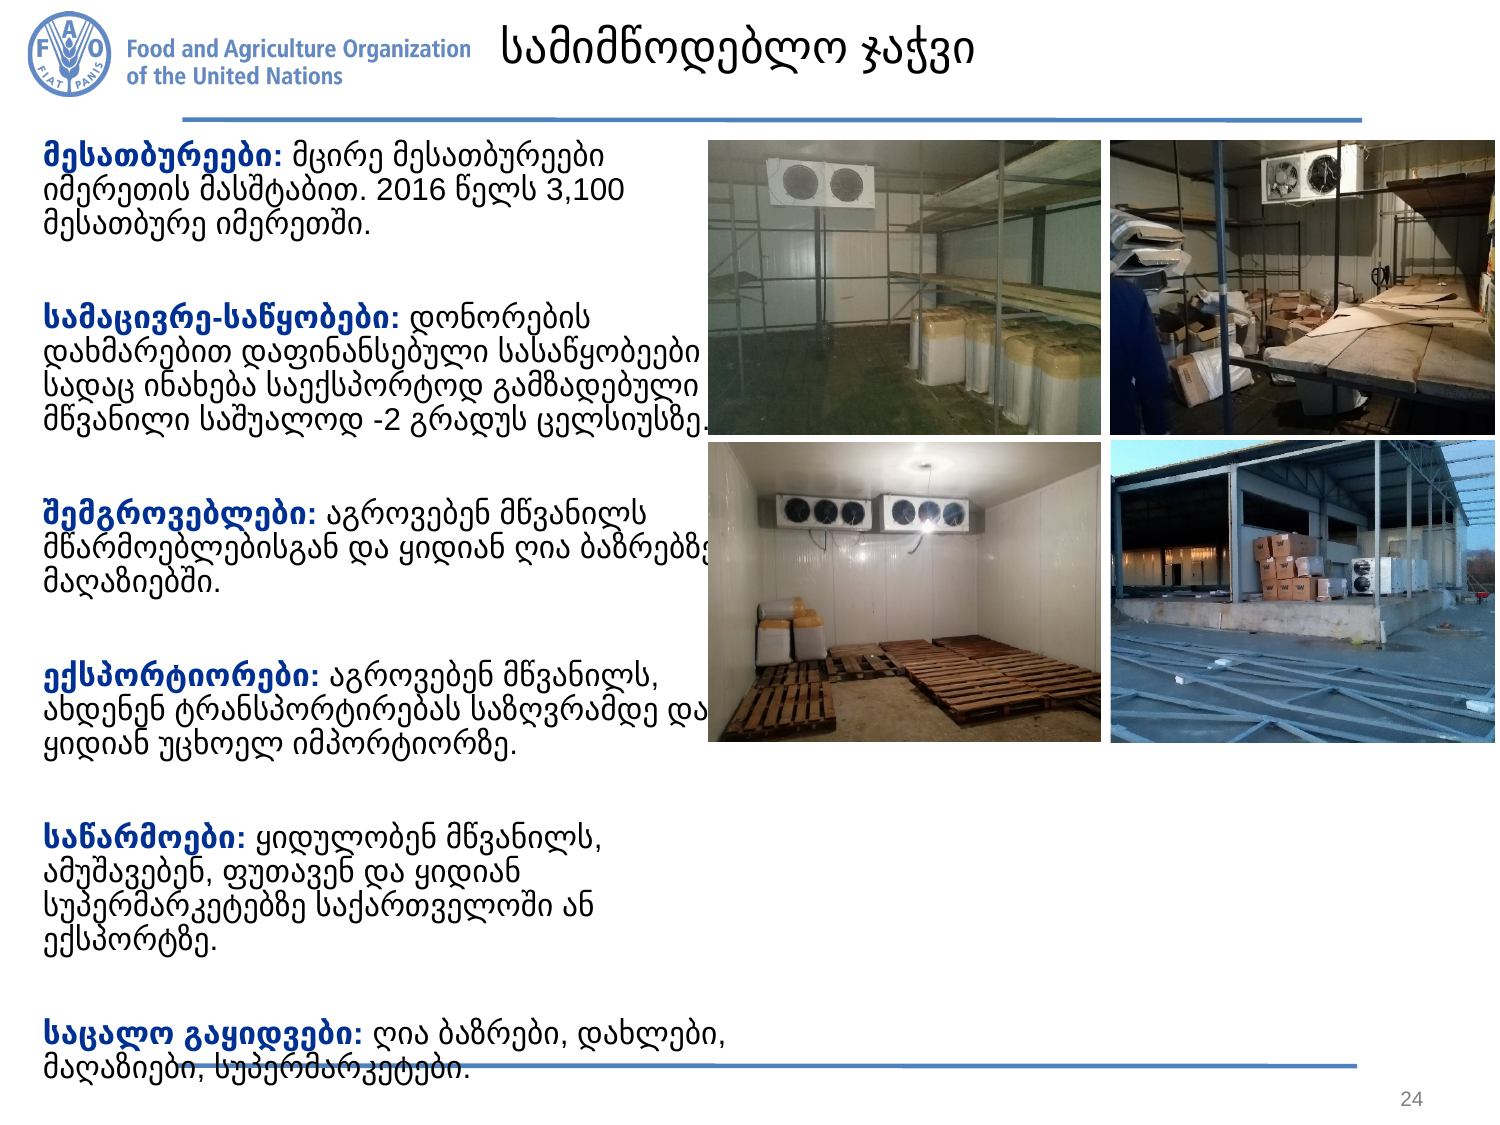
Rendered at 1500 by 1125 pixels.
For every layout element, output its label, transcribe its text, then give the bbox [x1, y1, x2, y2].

slide_number 24 [1286, 1068, 1439, 1125]
list მესათბურეები: მცირე მესათბურეები იმერეთის მასშტაბით. 2016 წელს 3,100 მესათბურე იმერეთში. სამაცივრე-საწყობები: დონორების დახმარებით დაფინანსებული სასაწყობეები სადაც ინახება საექსპორტოდ გამზადებული მწვანილი საშუალოდ -2 გრადუს ცელსიუსზე. შემგროვებლები: აგროვებენ მწვანილს მწარმოებლებისგან და ყიდიან ღია ბაზრებზე, მაღაზიებში. ექსპორტიორები: აგროვებენ მწვანილს, ახდენენ ტრანსპორტირებას საზღვრამდე და ყიდიან უცხოელ იმპორტიორზე. საწარმოები: ყიდულობენ მწვანილს, ამუშავებენ, ფუთავენ და ყიდიან სუპერმარკეტებზე საქართველოში ან ექსპორტზე. საცალო გაყიდვები: ღია ბაზრები, დახლები, მაღაზიები, სუპერმარკეტები. [27, 132, 746, 1097]
picture [27, 11, 470, 97]
title სამიმწოდებლო ჯაჭვი [485, 0, 1477, 97]
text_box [708, 140, 1495, 743]
